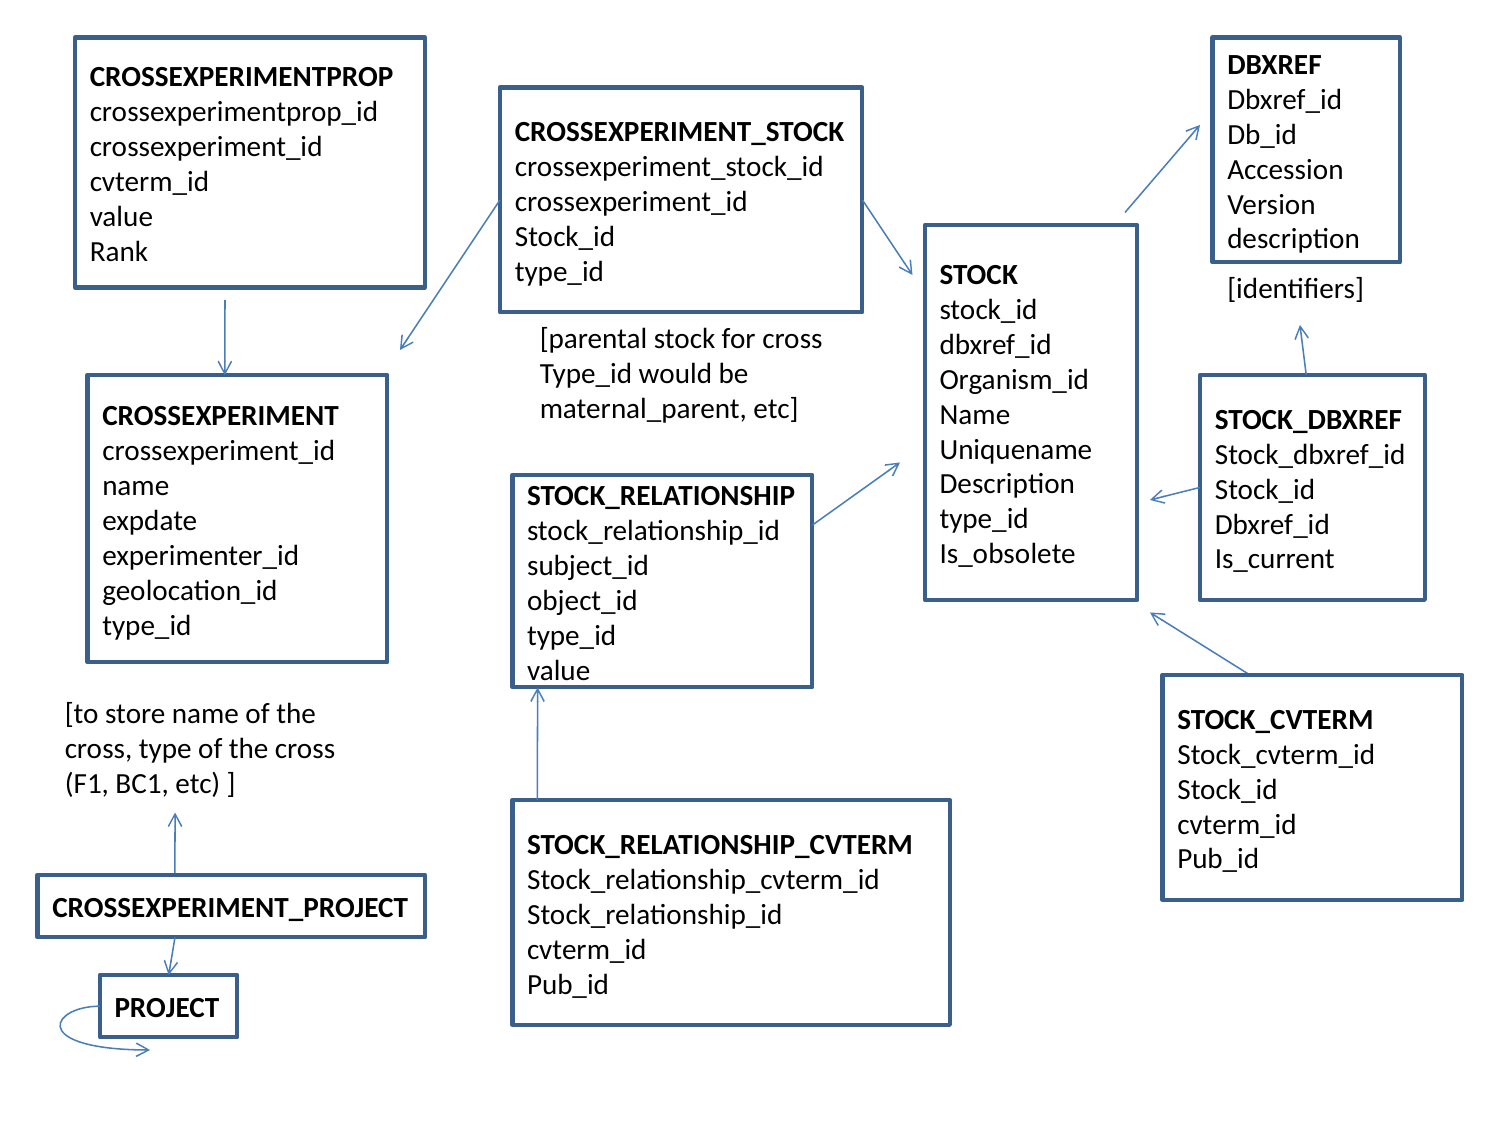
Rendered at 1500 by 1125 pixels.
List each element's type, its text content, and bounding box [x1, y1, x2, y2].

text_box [399, 199, 501, 351]
text_box DBXREF Dbxref_id Db_id Accession Version description [1210, 35, 1402, 264]
text_box CROSSEXPERIMENT crossexperiment_id name expdate experimenter_id geolocation_id type_id [85, 373, 389, 664]
text_box CROSSEXPERIMENTPROP crossexperimentprop_id crossexperiment_id cvterm_id value Rank [73, 35, 427, 290]
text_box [1149, 487, 1201, 501]
text_box STOCK stock_id dbxref_id Organism_id Name Uniquename Description type_id Is_obsolete [923, 223, 1139, 602]
text_box CROSSEXPERIMENT_STOCK crossexperiment_stock_id crossexperiment_id Stock_id type_id [498, 85, 864, 314]
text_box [99, 1005, 151, 1051]
text_box PROJECT [98, 973, 239, 1039]
text_box CROSSEXPERIMENT_PROJECT [35, 873, 427, 939]
text_box STOCK_RELATIONSHIP stock_relationship_id subject_id object_id type_id value [510, 473, 814, 689]
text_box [862, 199, 913, 276]
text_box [1277, 346, 1329, 354]
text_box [812, 462, 901, 526]
text_box STOCK_CVTERM Stock_cvterm_id Stock_id cvterm_id Pub_id [1160, 673, 1464, 902]
text_box [identifiers] [1212, 262, 1388, 313]
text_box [1118, 130, 1207, 207]
text_box STOCK_RELATIONSHIP_CVTERM Stock_relationship_cvterm_id Stock_relationship_id cvterm_id Pub_id [510, 798, 952, 1027]
text_box STOCK_DBXREF Stock_dbxref_id Stock_id Dbxref_id Is_current [1198, 373, 1427, 602]
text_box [152, 952, 191, 960]
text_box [1149, 612, 1251, 676]
text_box [parental stock for cross Type_id would be maternal_parent, etc] [525, 312, 850, 433]
text_box [to store name of the cross, type of the cross (F1, BC1, etc) ] [50, 687, 388, 808]
